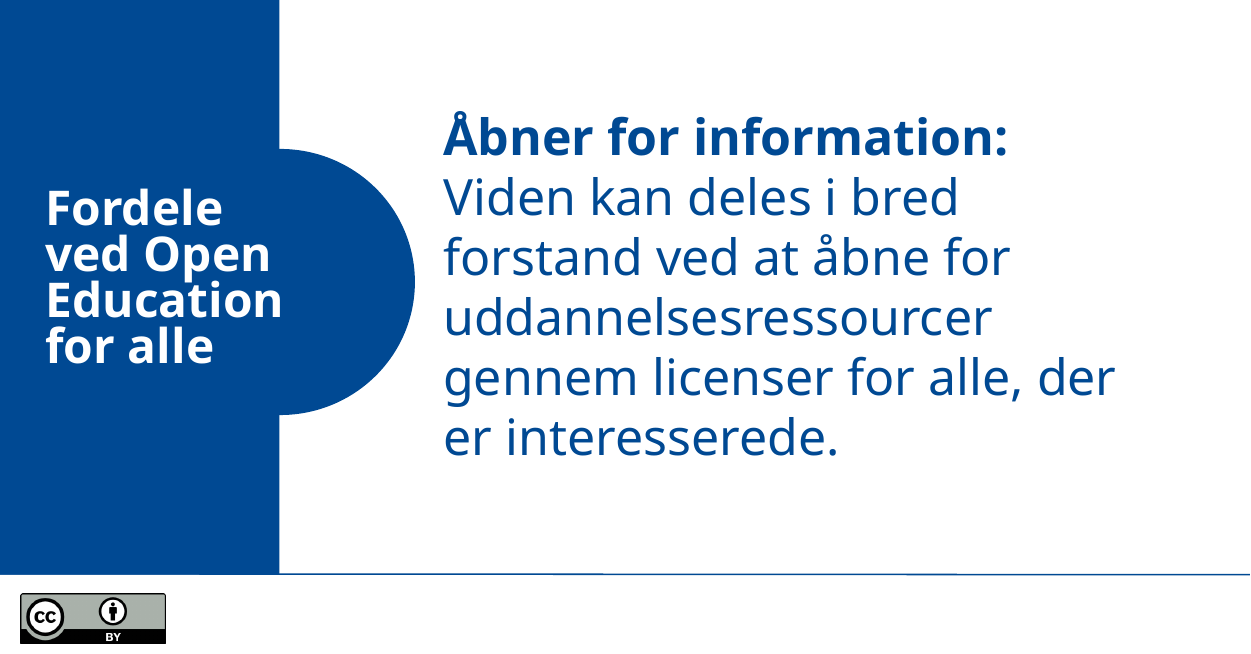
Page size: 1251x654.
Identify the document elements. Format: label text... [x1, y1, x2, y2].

text_box [203, 148, 358, 173]
text_box Åbner for information: Viden kan deles i bred forstand ved at åbne for uddannelsesressourcer gennem licenser for alle, der er interesserede. [428, 90, 1178, 481]
picture [20, 592, 166, 645]
text_box [198, 388, 362, 416]
text_box [400, 221, 415, 343]
text_box [0, 582, 1250, 654]
text_box Fordele ved Open Education for alle [30, 173, 400, 388]
text_box [0, 0, 280, 573]
